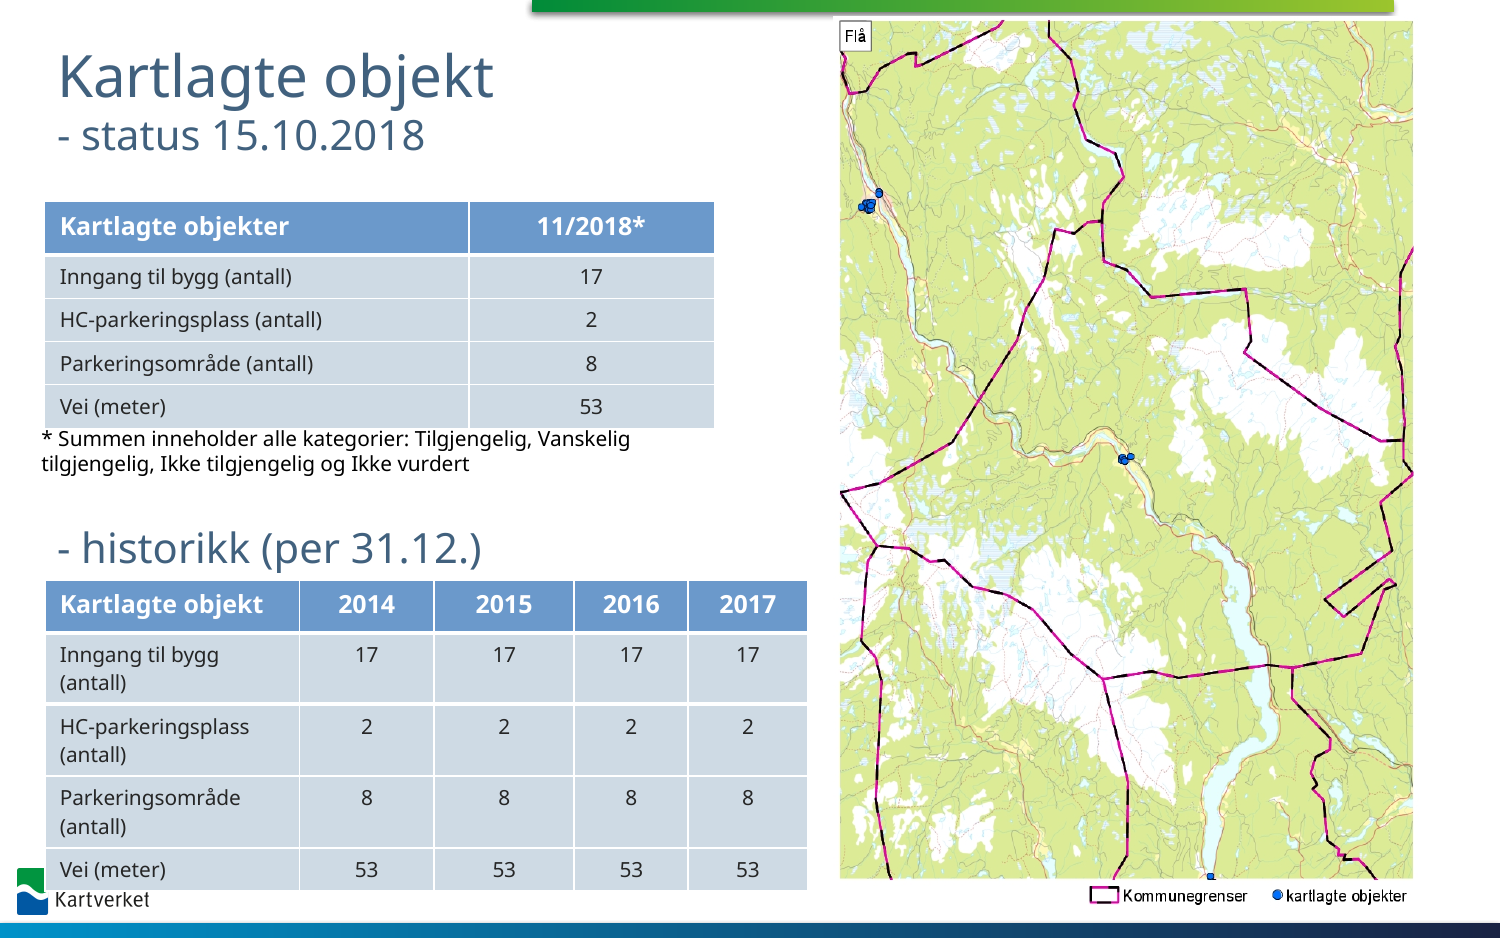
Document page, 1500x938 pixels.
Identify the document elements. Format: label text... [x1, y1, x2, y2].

table_cell 17 [470, 257, 714, 298]
table_cell 53 [575, 849, 687, 890]
table_header 2014 [300, 581, 433, 631]
table_cell 2 [435, 706, 573, 775]
table_cell 53 [300, 849, 433, 890]
table_cell 17 [689, 635, 807, 702]
table_cell 8 [689, 777, 807, 847]
text_box * Summen inneholder alle kategorier: Tilgjengelig, Vanskelig tilgjengelig, Ikke tilgjengelig og Ikke vurdert [26, 417, 711, 483]
table_cell 2 [689, 706, 807, 775]
table_header 2016 [575, 581, 687, 631]
text_box - historikk (per 31.12.) [42, 496, 828, 580]
table_header 2017 [689, 581, 807, 631]
table_cell 2 [470, 299, 714, 341]
picture [833, 16, 1419, 913]
table_cell Inngang til bygg (antall) [46, 635, 299, 702]
table_cell Vei (meter) [45, 385, 468, 417]
table_header 11/2018* [470, 202, 714, 253]
table_cell 2 [575, 706, 687, 775]
table_header 2015 [435, 581, 573, 631]
table_cell 17 [300, 635, 433, 702]
table_cell Parkeringsområde (antall) [45, 342, 468, 384]
table_cell Parkeringsområde (antall) [46, 777, 299, 847]
table_cell 53 [689, 849, 807, 890]
table_cell 8 [470, 342, 714, 384]
table_cell 17 [575, 635, 687, 702]
table_cell 53 [435, 849, 573, 890]
table_cell HC-parkeringsplass (antall) [45, 299, 468, 341]
table_cell 8 [575, 777, 687, 847]
table_cell 8 [300, 777, 433, 847]
table_cell 17 [435, 635, 573, 702]
table_cell Inngang til bygg (antall) [45, 257, 468, 298]
table_cell 53 [470, 385, 714, 428]
table_cell Vei (meter) [46, 849, 299, 890]
table_cell HC-parkeringsplass (antall) [46, 706, 299, 775]
table_cell 2 [300, 706, 433, 775]
text_box Kartlagte objekt - status 15.10.2018 [42, 24, 828, 167]
table_header Kartlagte objekter [45, 202, 468, 253]
table_header Kartlagte objekt [46, 581, 299, 631]
table_cell 8 [435, 777, 573, 847]
